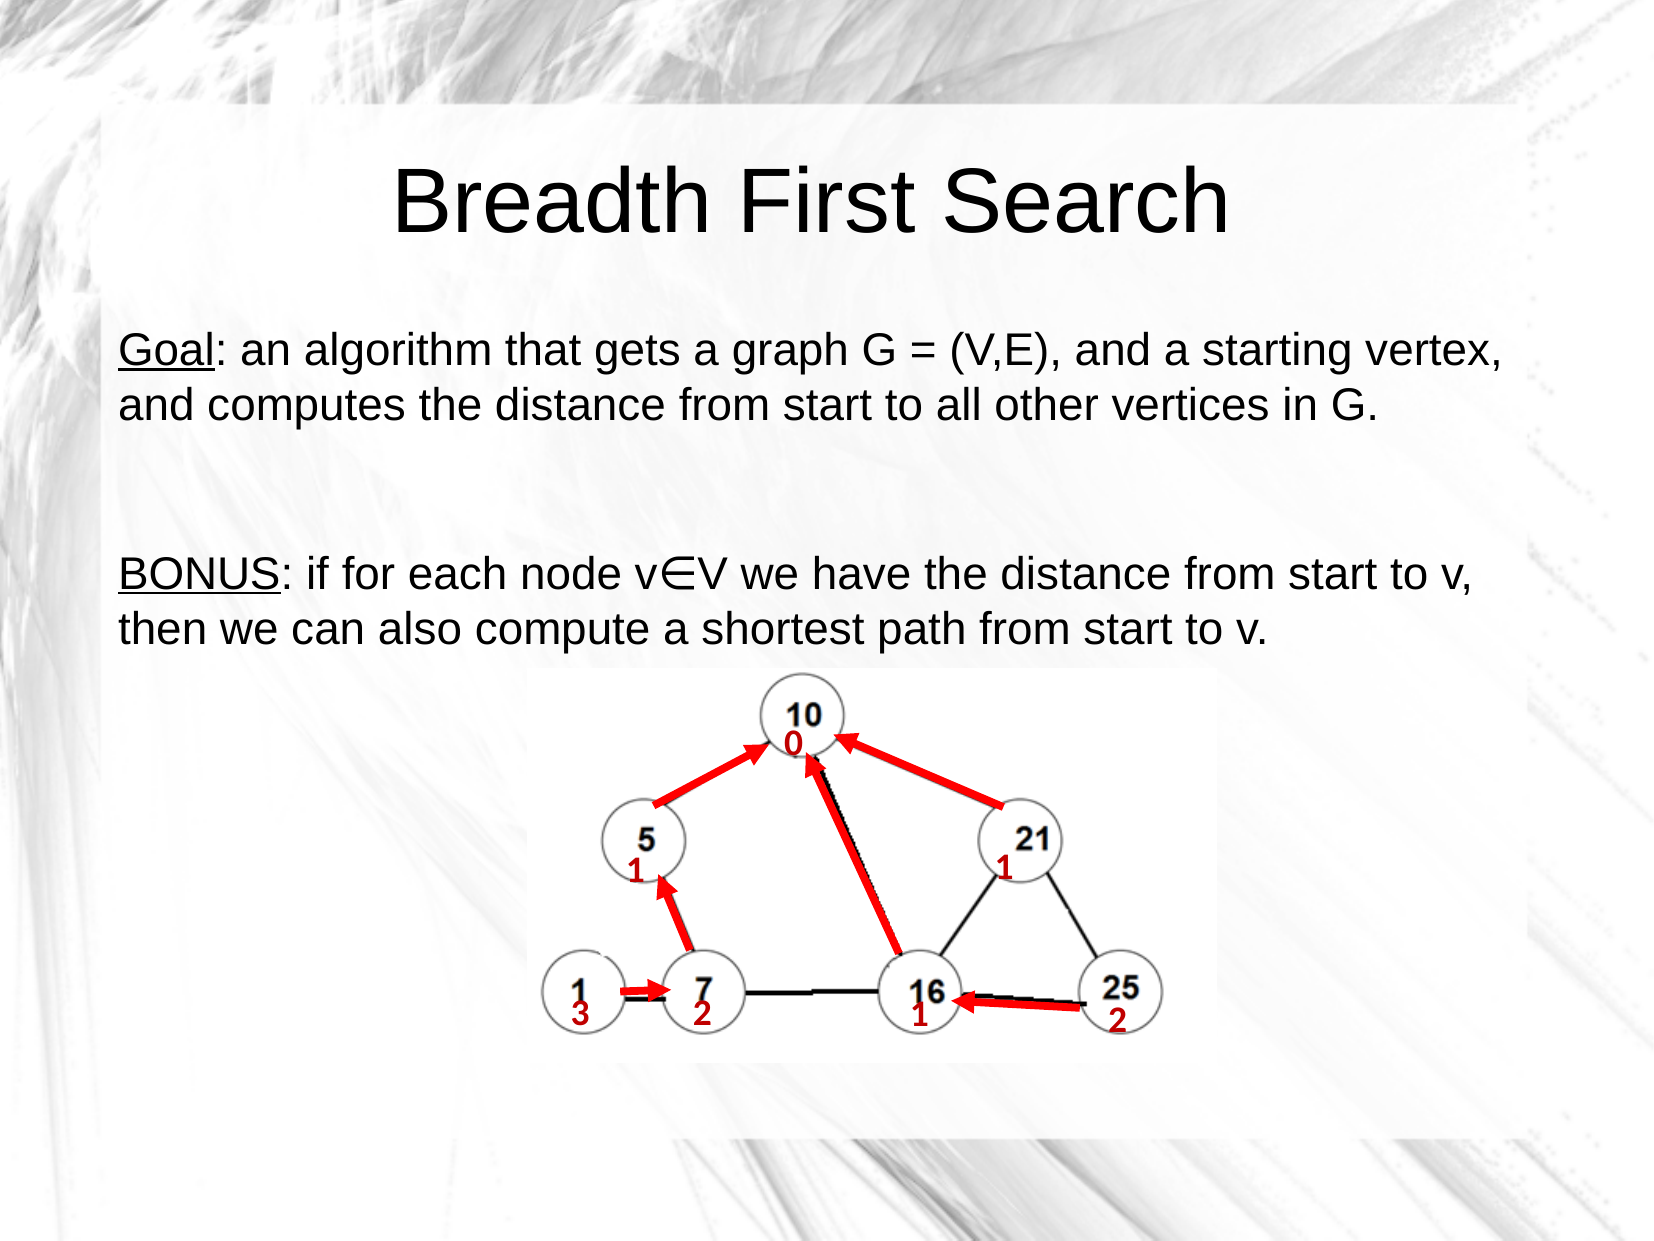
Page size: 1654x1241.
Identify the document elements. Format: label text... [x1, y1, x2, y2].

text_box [833, 734, 1004, 808]
picture [0, 0, 1654, 1241]
title Breadth First Search [118, 112, 1506, 281]
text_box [653, 744, 769, 806]
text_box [805, 752, 899, 954]
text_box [950, 1000, 1080, 1008]
list Goal: an algorithm that gets a graph G = (V,E), and a starting vertex, and computes the distance from start to all other vertices in G. BONUS: if for each node v∈V we have the distance from start to v, then we can also compute a shortest path from start to v. [118, 319, 1571, 1102]
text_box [658, 874, 690, 951]
